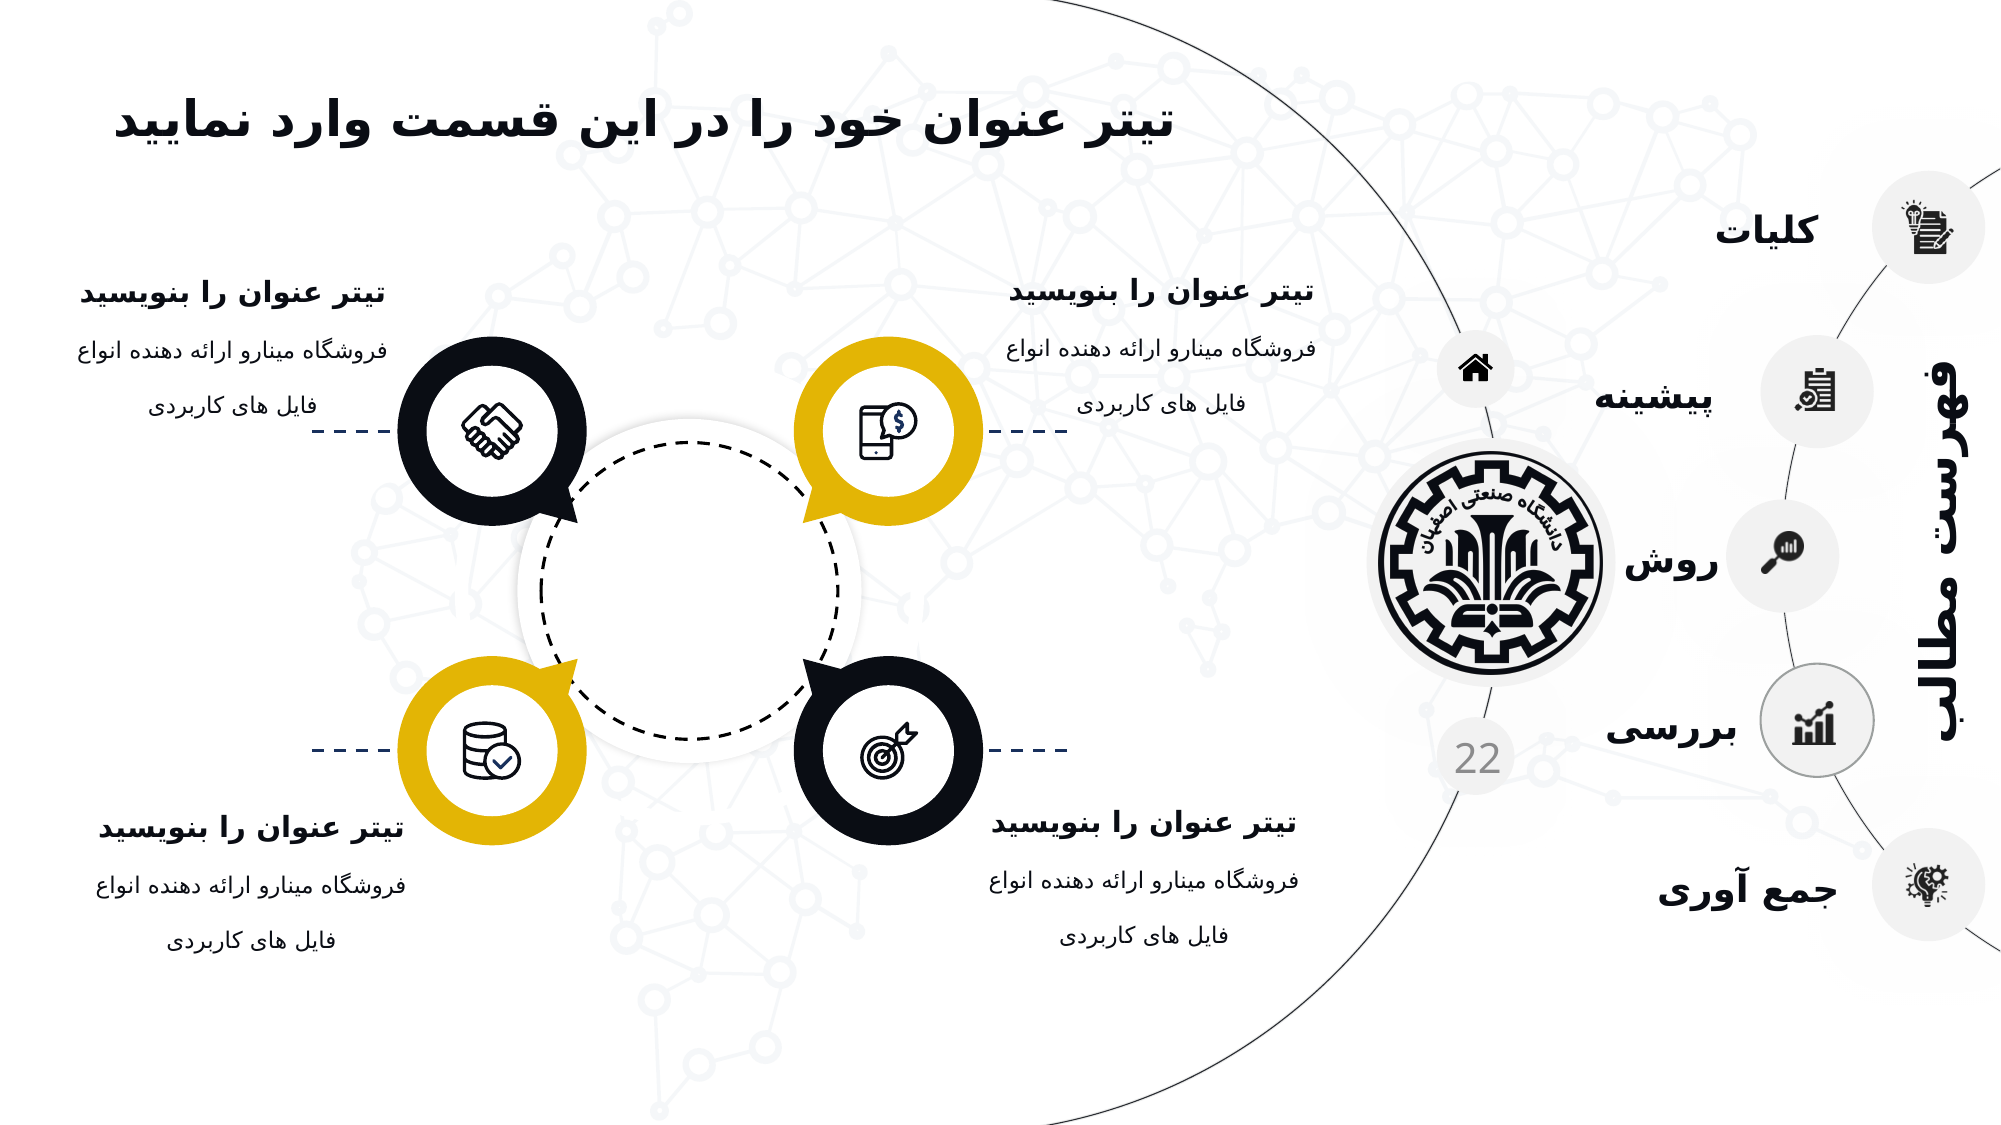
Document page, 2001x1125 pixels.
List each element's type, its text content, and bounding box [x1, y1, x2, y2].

text_box روش [1603, 528, 1792, 588]
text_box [793, 656, 984, 846]
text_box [793, 336, 984, 526]
text_box تیتر عنوان را بنویسید فروشگاه مینارو ارائه دهنده انواع فایل های کاربردی [988, 228, 1335, 424]
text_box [397, 336, 587, 526]
picture [1458, 350, 1493, 385]
text_box تیتر عنوان خود را در این قسمت وارد نمایید [37, 79, 1254, 154]
picture [1899, 198, 1955, 255]
text_box تیتر عنوان را بنویسید فروشگاه مینارو ارائه دهنده انواع فایل های کاربردی [78, 765, 424, 961]
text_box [397, 656, 587, 846]
text_box فهرست مطالب [1899, 328, 1974, 776]
text_box تیتر عنوان را بنویسید فروشگاه مینارو ارائه دهنده انواع فایل های کاربردی [971, 760, 1317, 956]
text_box تیتر عنوان را بنویسید فروشگاه مینارو ارائه دهنده انواع فایل های کاربردی [60, 231, 406, 426]
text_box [454, 356, 925, 826]
slide_number 22 [1421, 727, 1535, 788]
text_box بررسی [1552, 694, 1792, 755]
picture [1378, 451, 1603, 675]
picture [1761, 531, 1804, 574]
text_box پیشینه [1534, 363, 1774, 424]
text_box کلیات [1665, 198, 1868, 259]
picture [1905, 863, 1949, 907]
picture [1792, 368, 1836, 412]
text_box جمع آوری [1628, 857, 1868, 918]
picture [1792, 701, 1836, 745]
